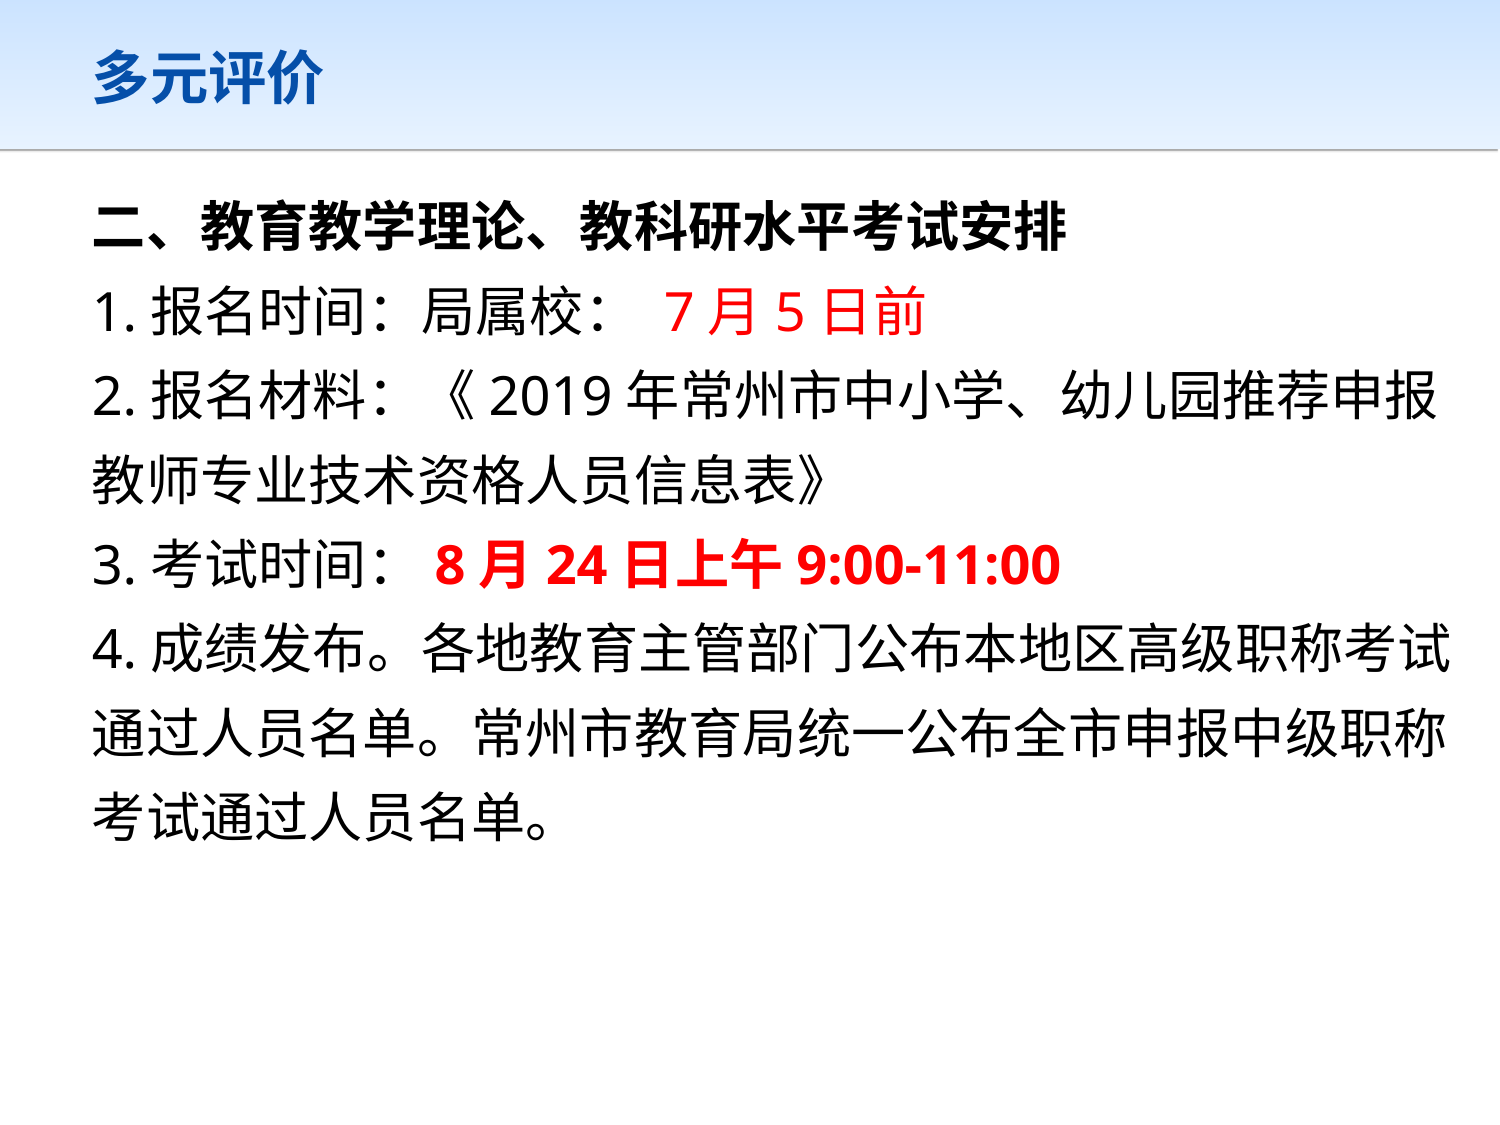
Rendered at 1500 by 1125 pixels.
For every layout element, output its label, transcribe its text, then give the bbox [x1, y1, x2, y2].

list 二、教育教学理论、教科研水平考试安排 1.报名时间：局属校： 7月5日前 2.报名材料：《2019年常州市中小学、幼儿园推荐申报教师专业技术资格人员信息表》 3.考试时间：8月24日上午9:00-11:00 4.成绩发布。各地教育主管部门公布本地区高级职称考试通过人员名单。常州市教育局统一公布全市申报中级职称考试通过人员名单。 [76, 165, 1471, 1125]
title 多元评价 [76, 23, 1424, 131]
